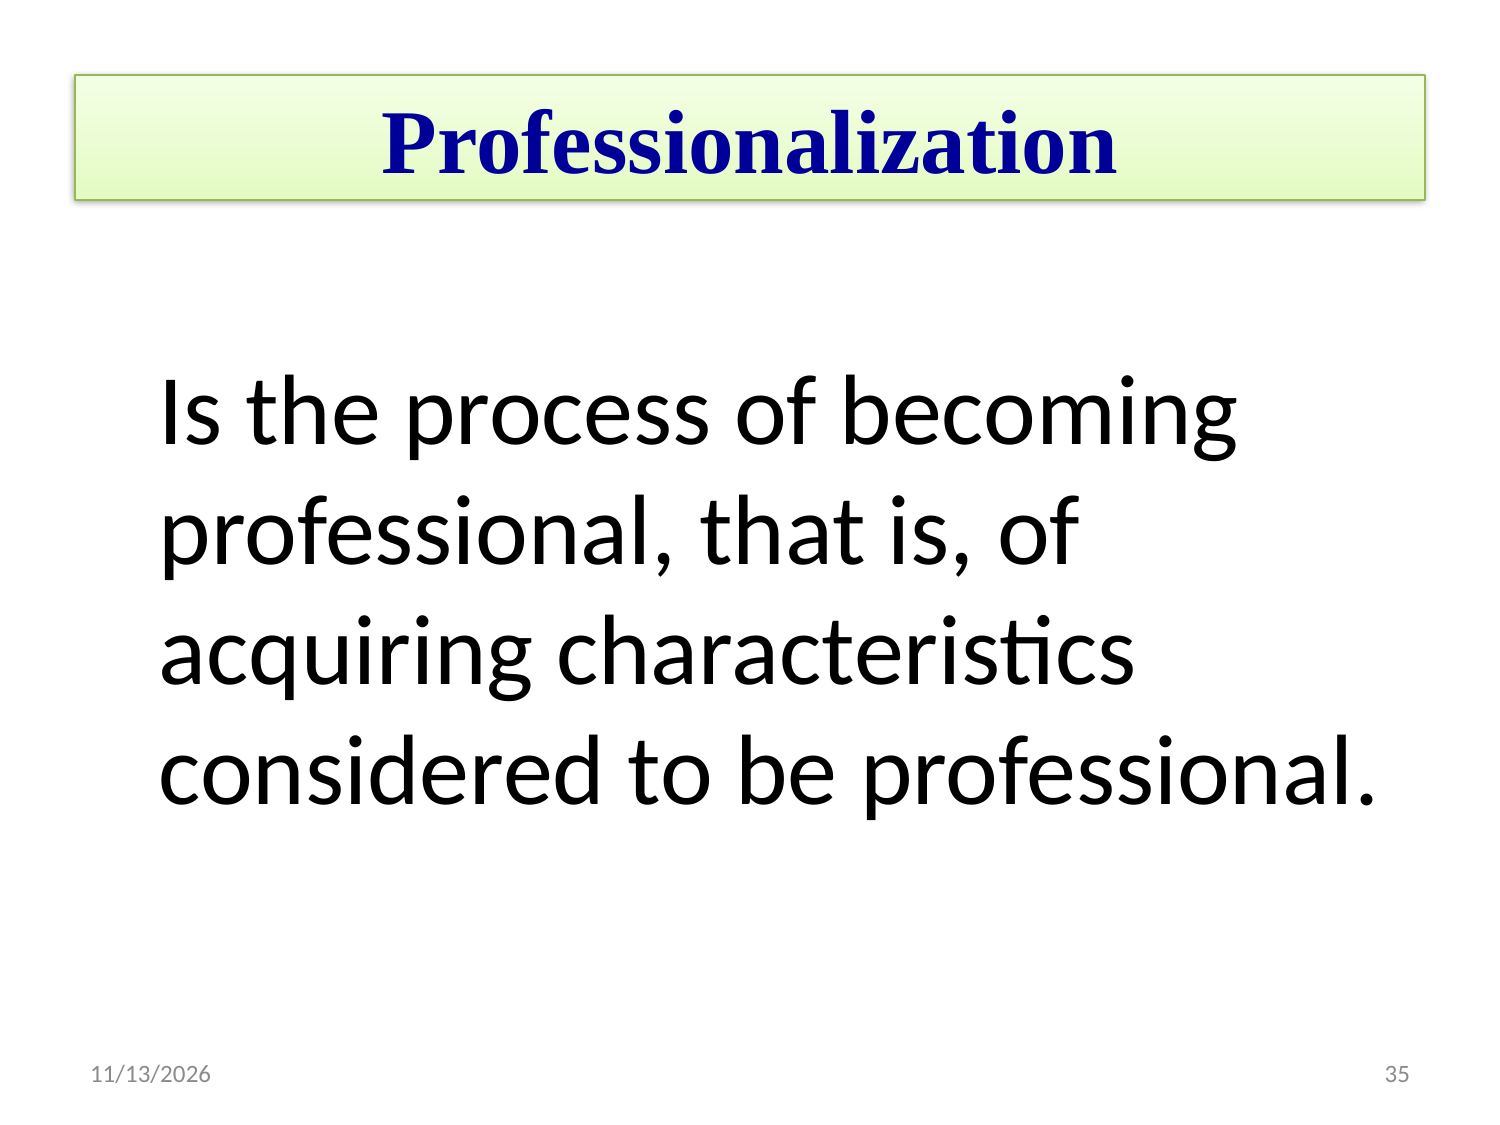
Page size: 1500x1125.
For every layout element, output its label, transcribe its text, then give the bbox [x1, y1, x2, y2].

list Is the process of becoming professional, that is, of acquiring characteristics considered to be professional. [87, 337, 1438, 964]
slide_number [75, 1042, 425, 1103]
title Professionalization [74, 74, 1426, 201]
slide_number 35 [1074, 1042, 1425, 1103]
